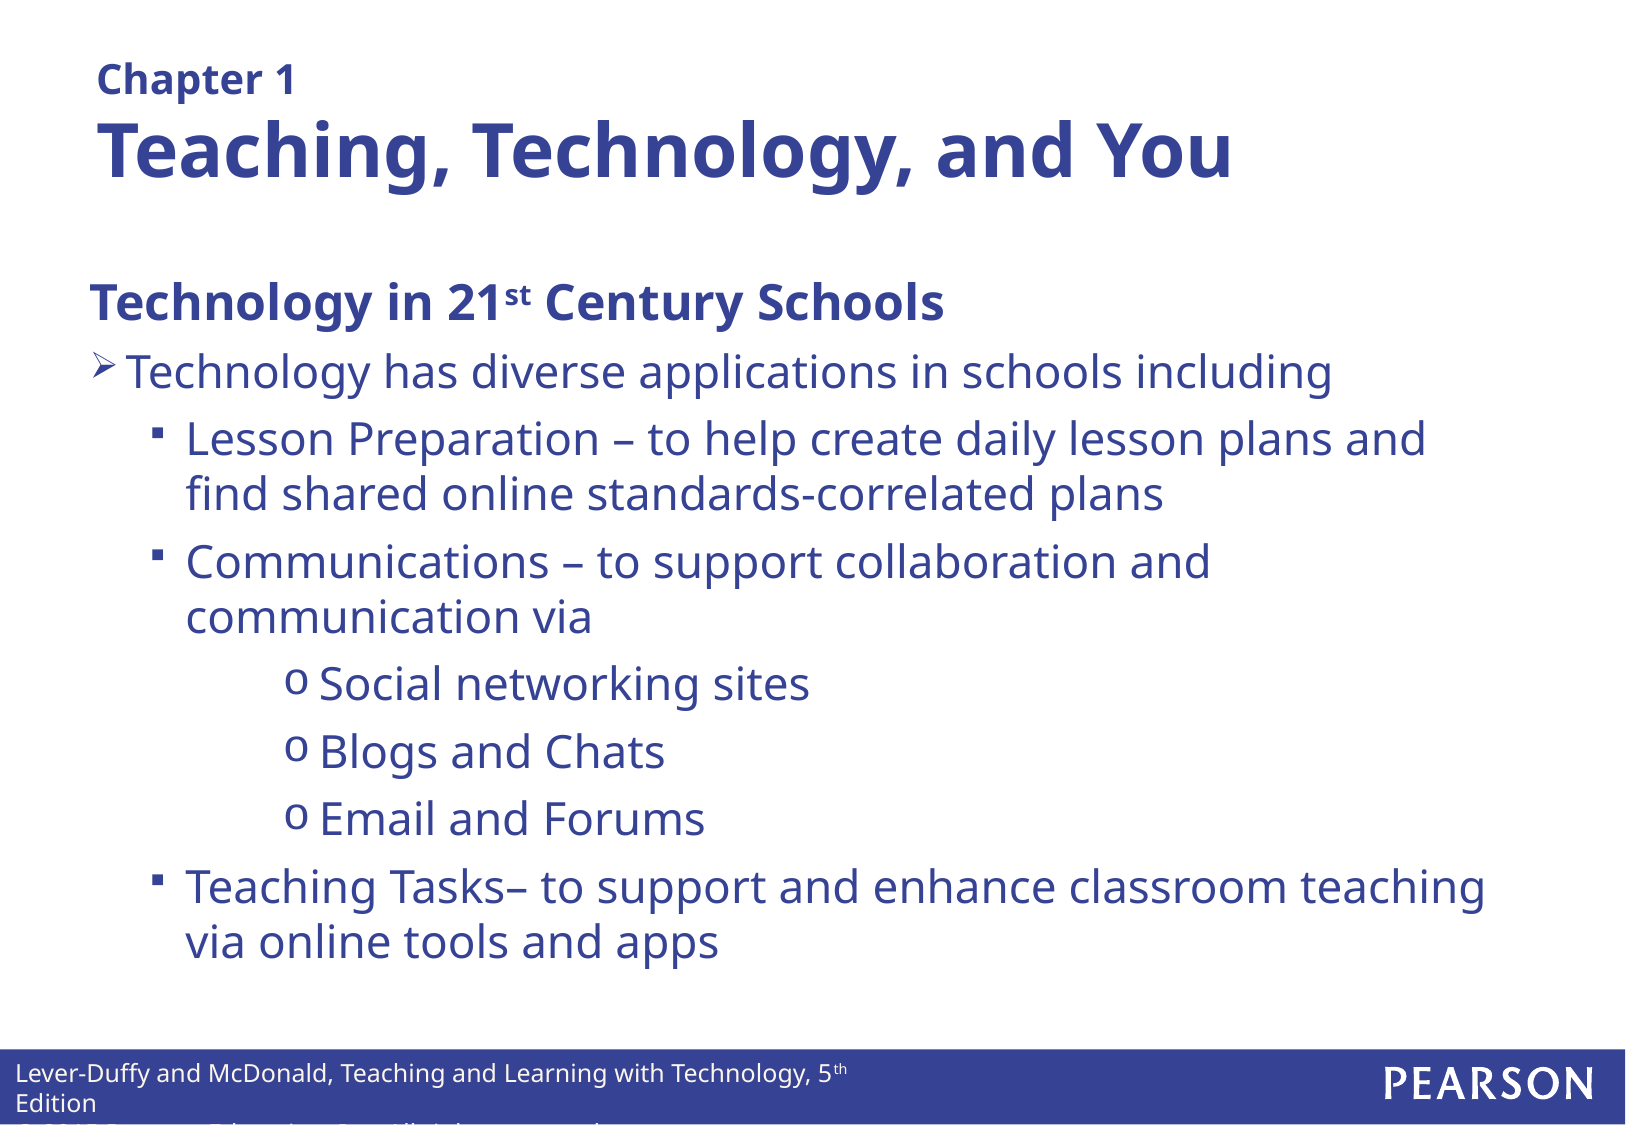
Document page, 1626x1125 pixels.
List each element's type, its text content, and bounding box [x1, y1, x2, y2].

list Technology in 21st Century Schools Technology has diverse applications in schools including Lesson Preparation – to help create daily lesson plans and find shared online standards-correlated plans Communications – to support collaboration and communication via Social networking sites Blogs and Chats Email and Forums Teaching Tasks– to support and enhance classroom teaching via online tools and apps [75, 262, 1538, 1005]
title Chapter 1 Teaching, Technology, and You [81, 45, 1544, 233]
